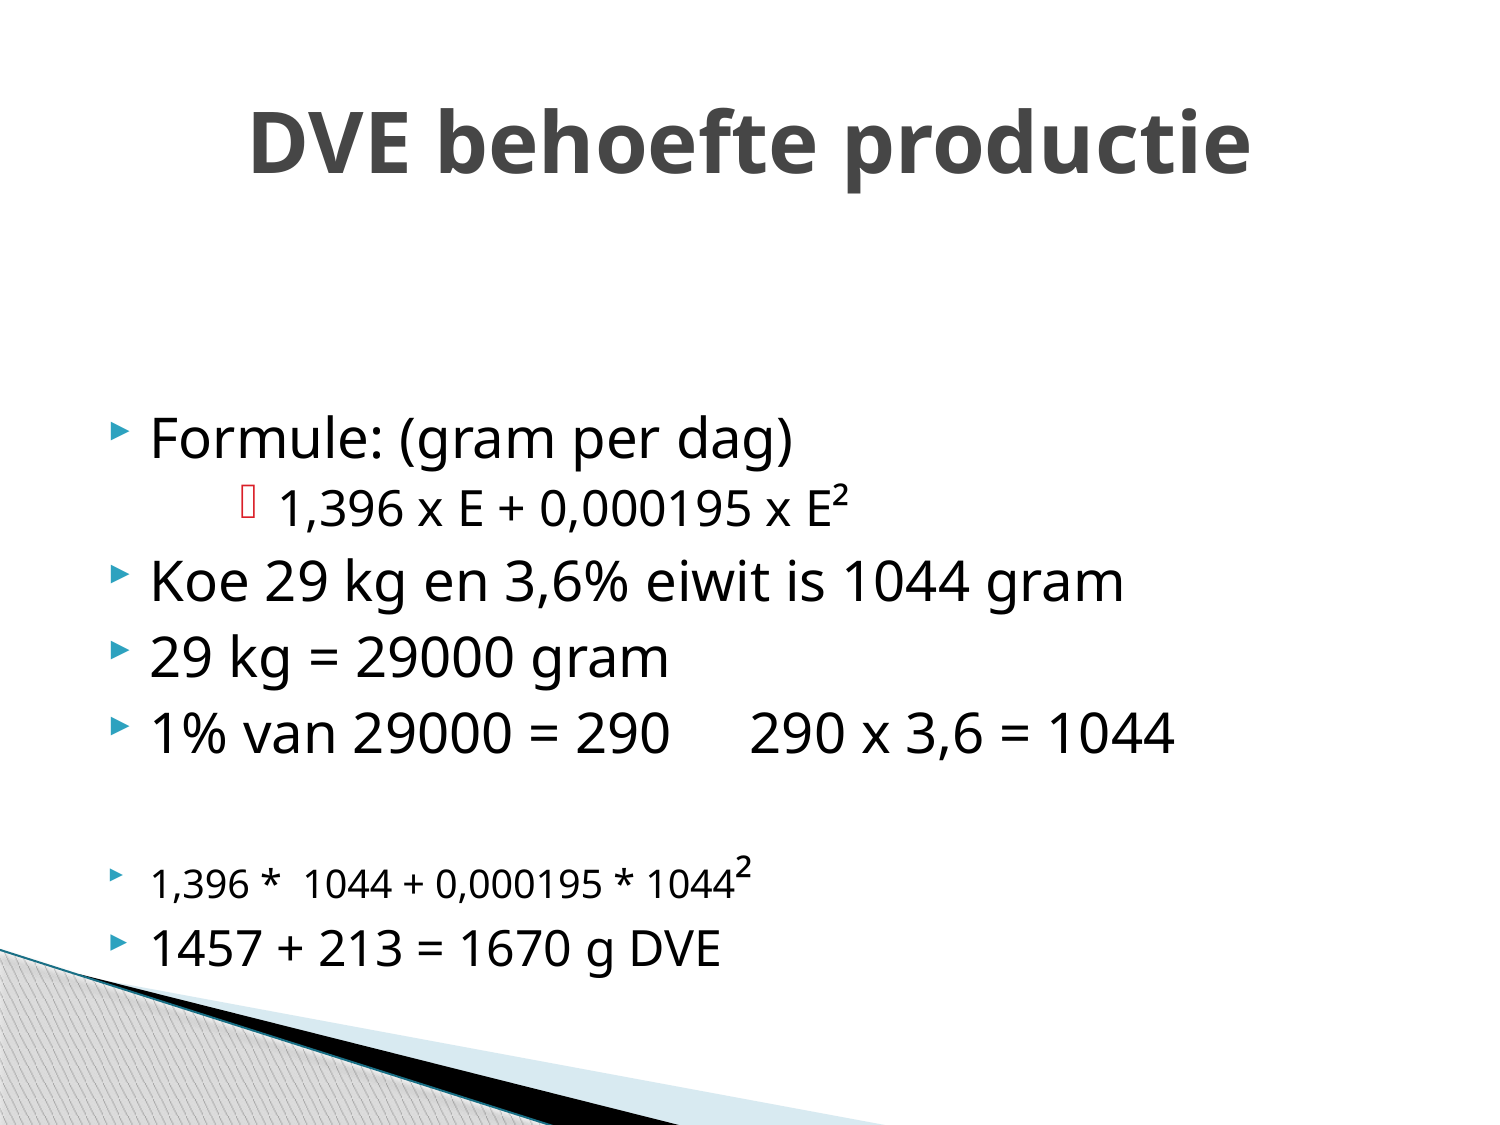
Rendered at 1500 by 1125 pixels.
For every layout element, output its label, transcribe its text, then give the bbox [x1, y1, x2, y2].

list Formule: (gram per dag) 1,396 x E + 0,000195 x E² Koe 29 kg en 3,6% eiwit is 1044 gram 29 kg = 29000 gram 1% van 29000 = 290 290 x 3,6 = 1044 1,396 * 1044 + 0,000195 * 1044² 1457 + 213 = 1670 g DVE [75, 243, 1425, 986]
title DVE behoefte productie [75, 45, 1425, 233]
